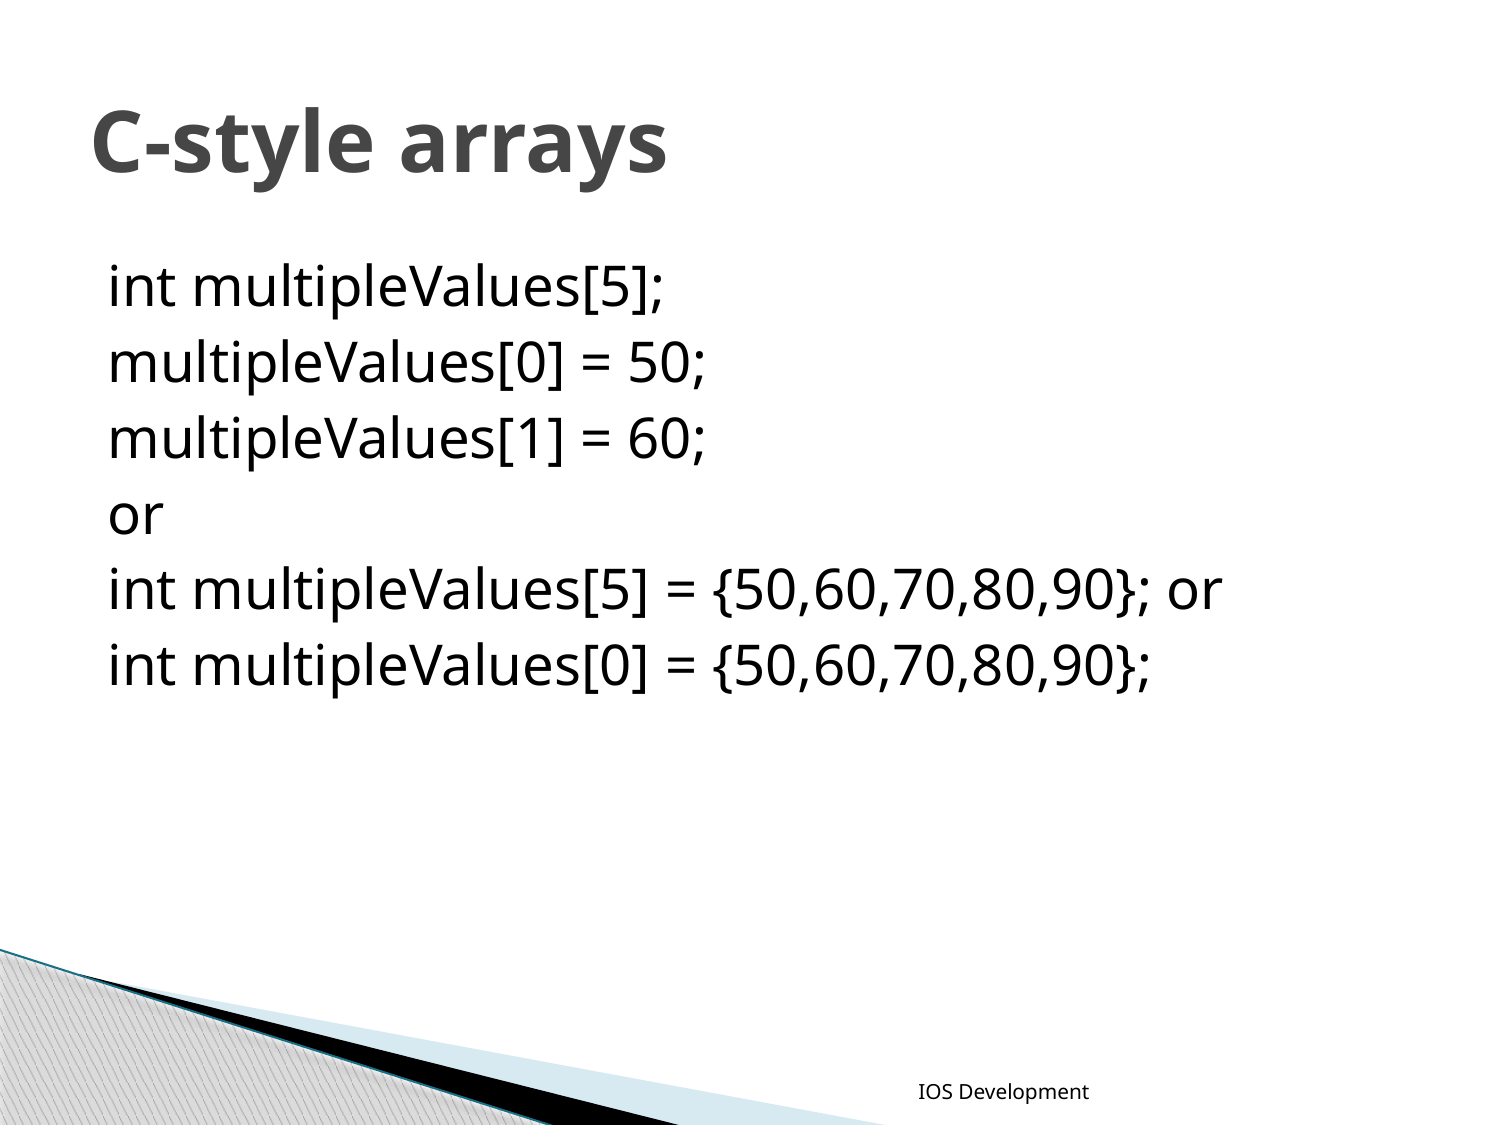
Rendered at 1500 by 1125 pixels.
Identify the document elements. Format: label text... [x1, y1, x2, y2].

title C-style arrays [75, 45, 1425, 233]
footer IOS Development [718, 1051, 1105, 1112]
list int multipleValues[5]; multipleValues[0] = 50; multipleValues[1] = 60; or int multipleValues[5] = {50,60,70,80,90}; or int multipleValues[0] = {50,60,70,80,90}; [75, 243, 1425, 986]
